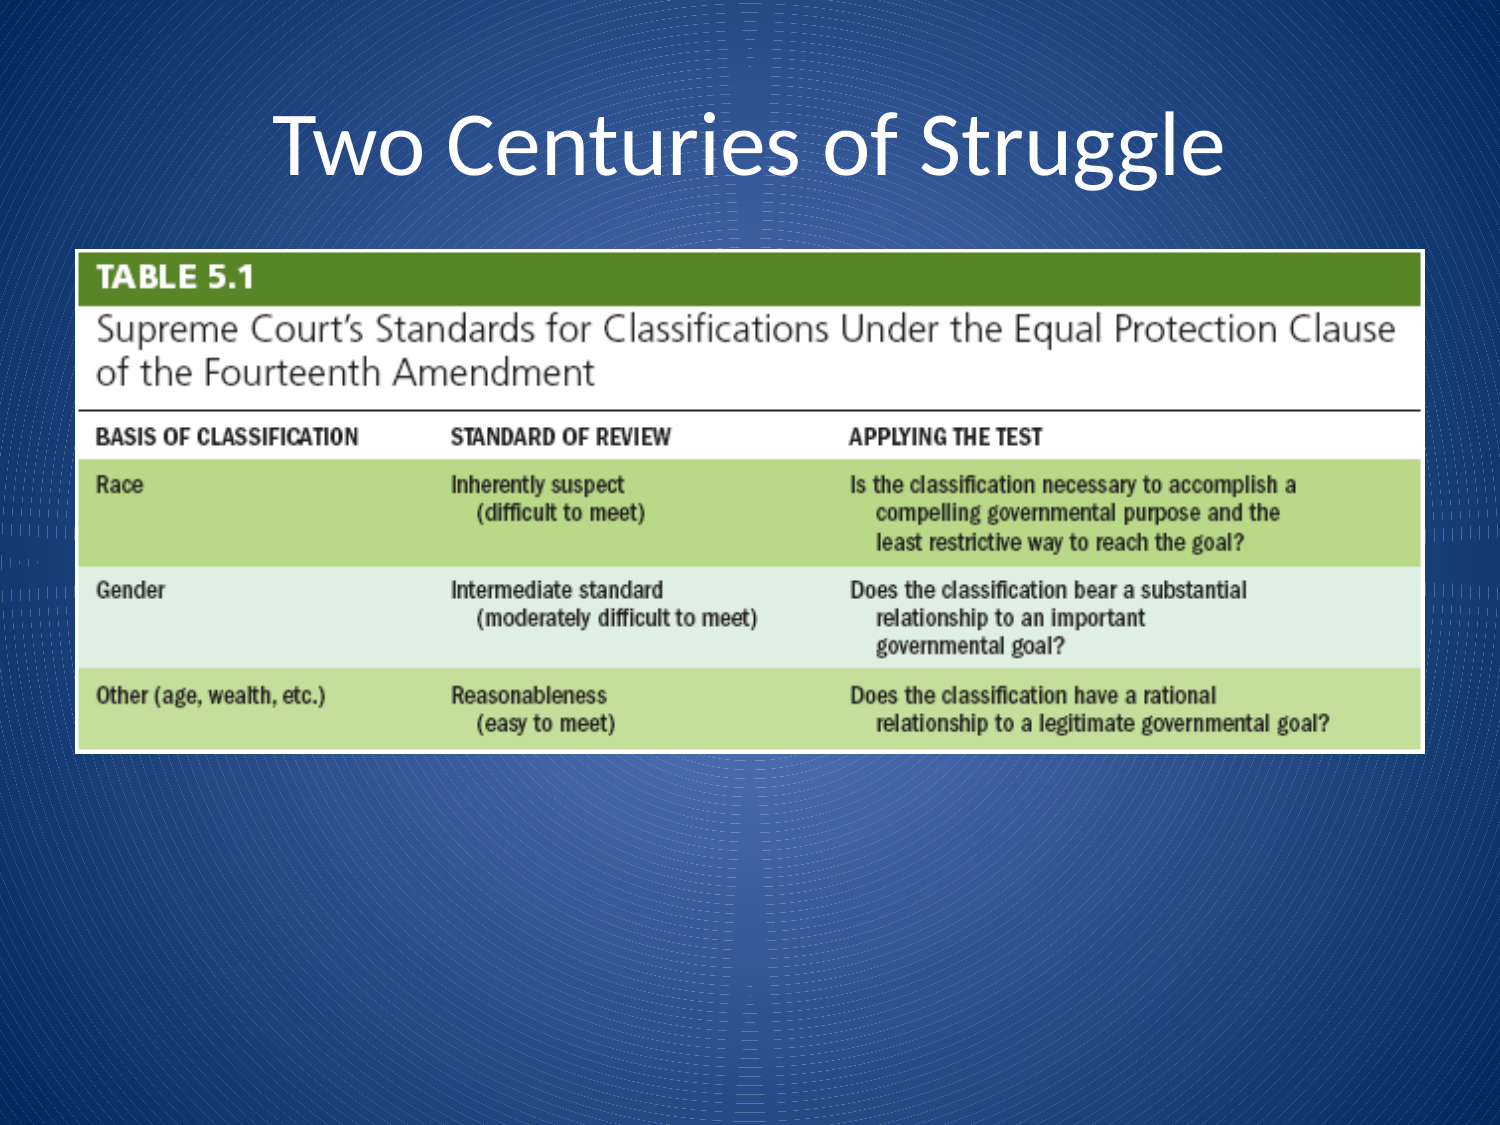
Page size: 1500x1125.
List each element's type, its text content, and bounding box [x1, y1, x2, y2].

title Two Centuries of Struggle [75, 45, 1425, 233]
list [74, 249, 1426, 754]
